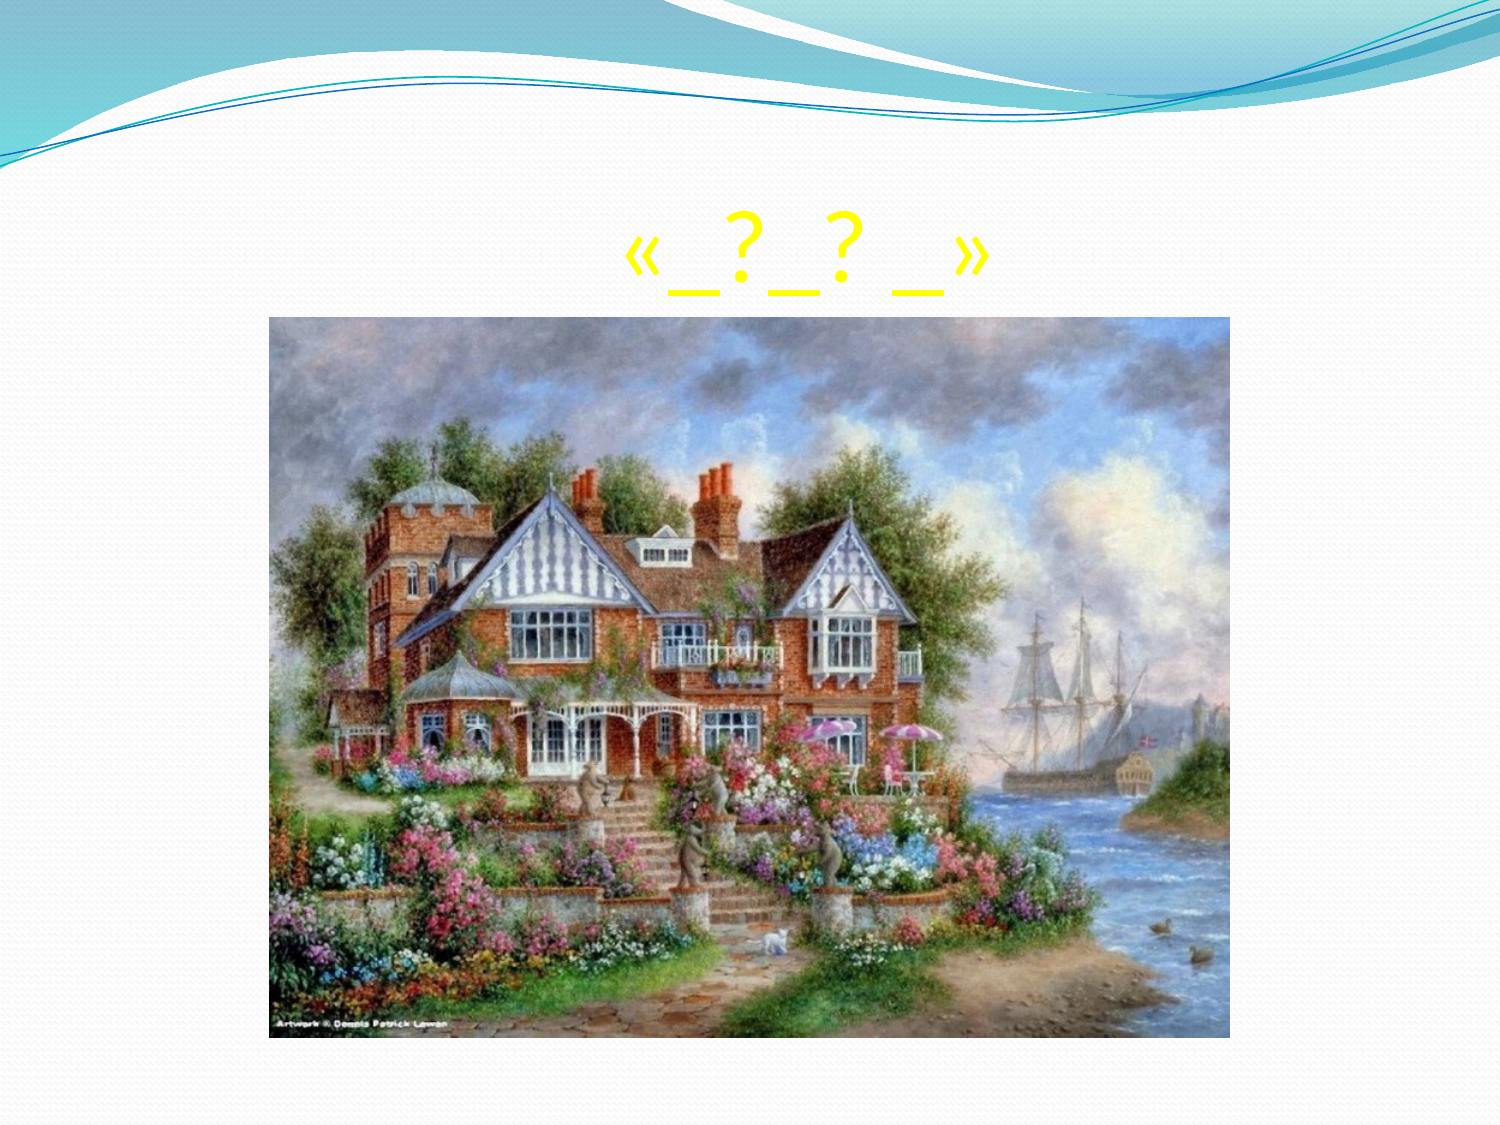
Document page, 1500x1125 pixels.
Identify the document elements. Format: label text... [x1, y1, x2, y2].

title «_?_? _» [75, 115, 1425, 303]
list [269, 317, 1231, 1038]
